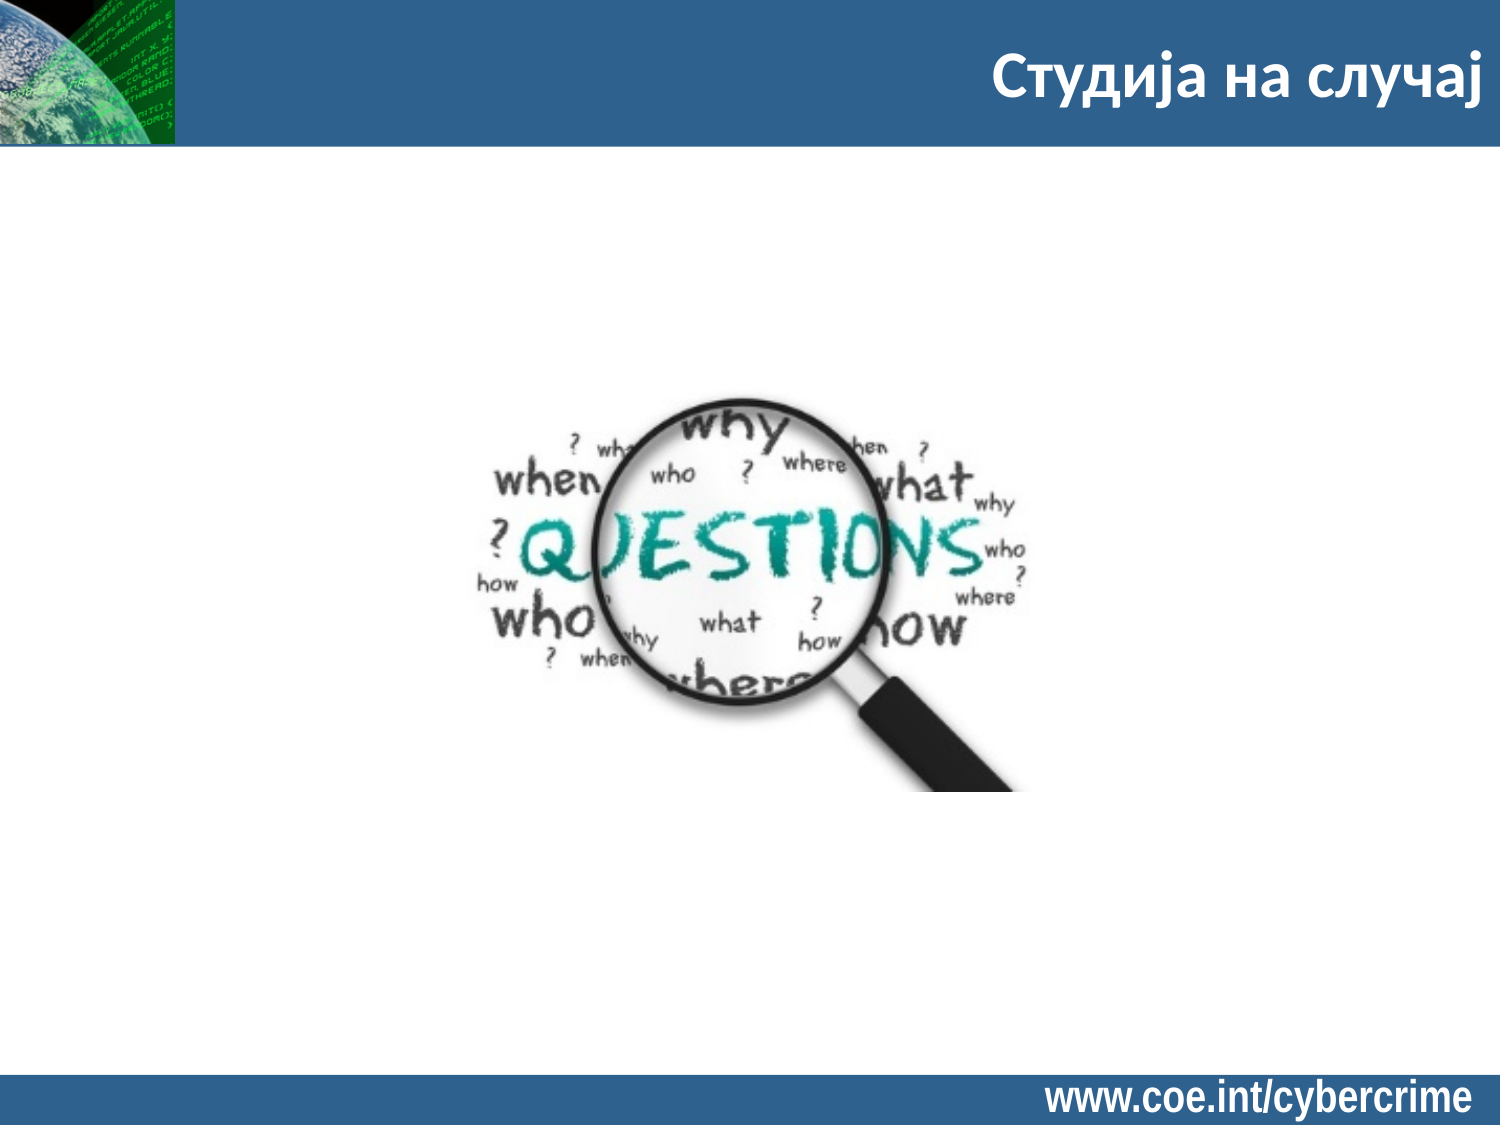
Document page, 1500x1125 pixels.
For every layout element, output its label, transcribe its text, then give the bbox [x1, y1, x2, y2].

text_box www.coe.int/cybercrime [1030, 1059, 1500, 1125]
picture [443, 332, 1057, 793]
picture [0, 0, 175, 144]
text_box [0, 1073, 1030, 1125]
text_box Студија на случај [177, 0, 1500, 149]
